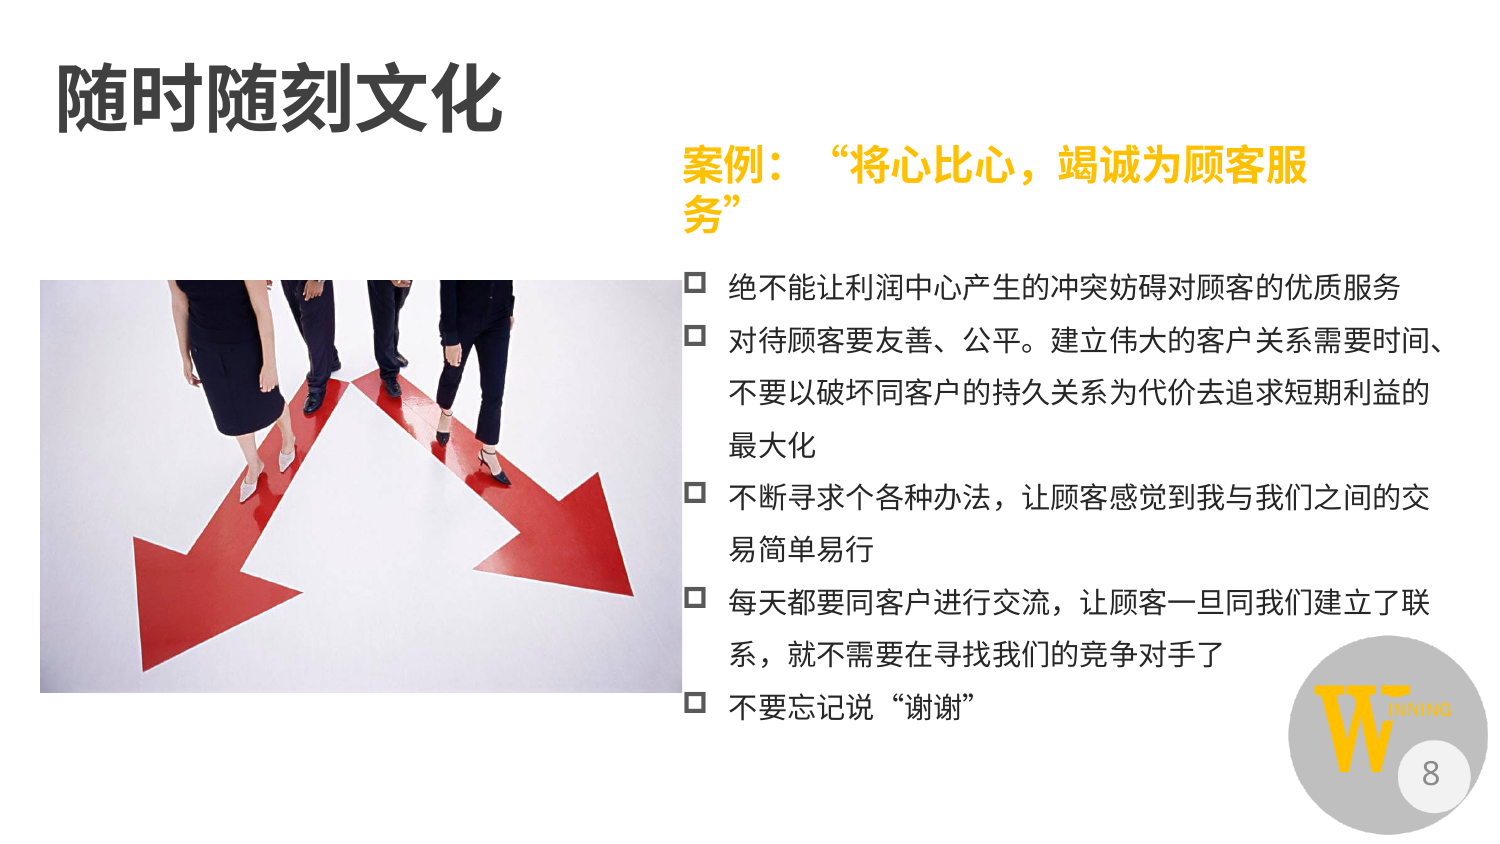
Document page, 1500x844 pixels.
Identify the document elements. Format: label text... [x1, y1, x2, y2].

picture [39, 279, 683, 693]
text_box 绝不能让利润中心产生的冲突妨碍对顾客的优质服务 对待顾客要友善、公平。建立伟大的客户关系需要时间、不要以破坏同客户的持久关系为代价去追求短期利益的最大化 不断寻求个各种办法，让顾客感觉到我与我们之间的交易简单易行 每天都要同客户进行交流，让顾客一旦同我们建立了联系，就不需要在寻找我们的竞争对手了 不要忘记说“谢谢” [667, 244, 1471, 732]
picture [1277, 626, 1498, 844]
slide_number 8 [1387, 752, 1475, 798]
text_box 案例：“将心比心，竭诚为顾客服务” [667, 131, 1388, 244]
text_box 随时随刻文化 [40, 43, 749, 149]
